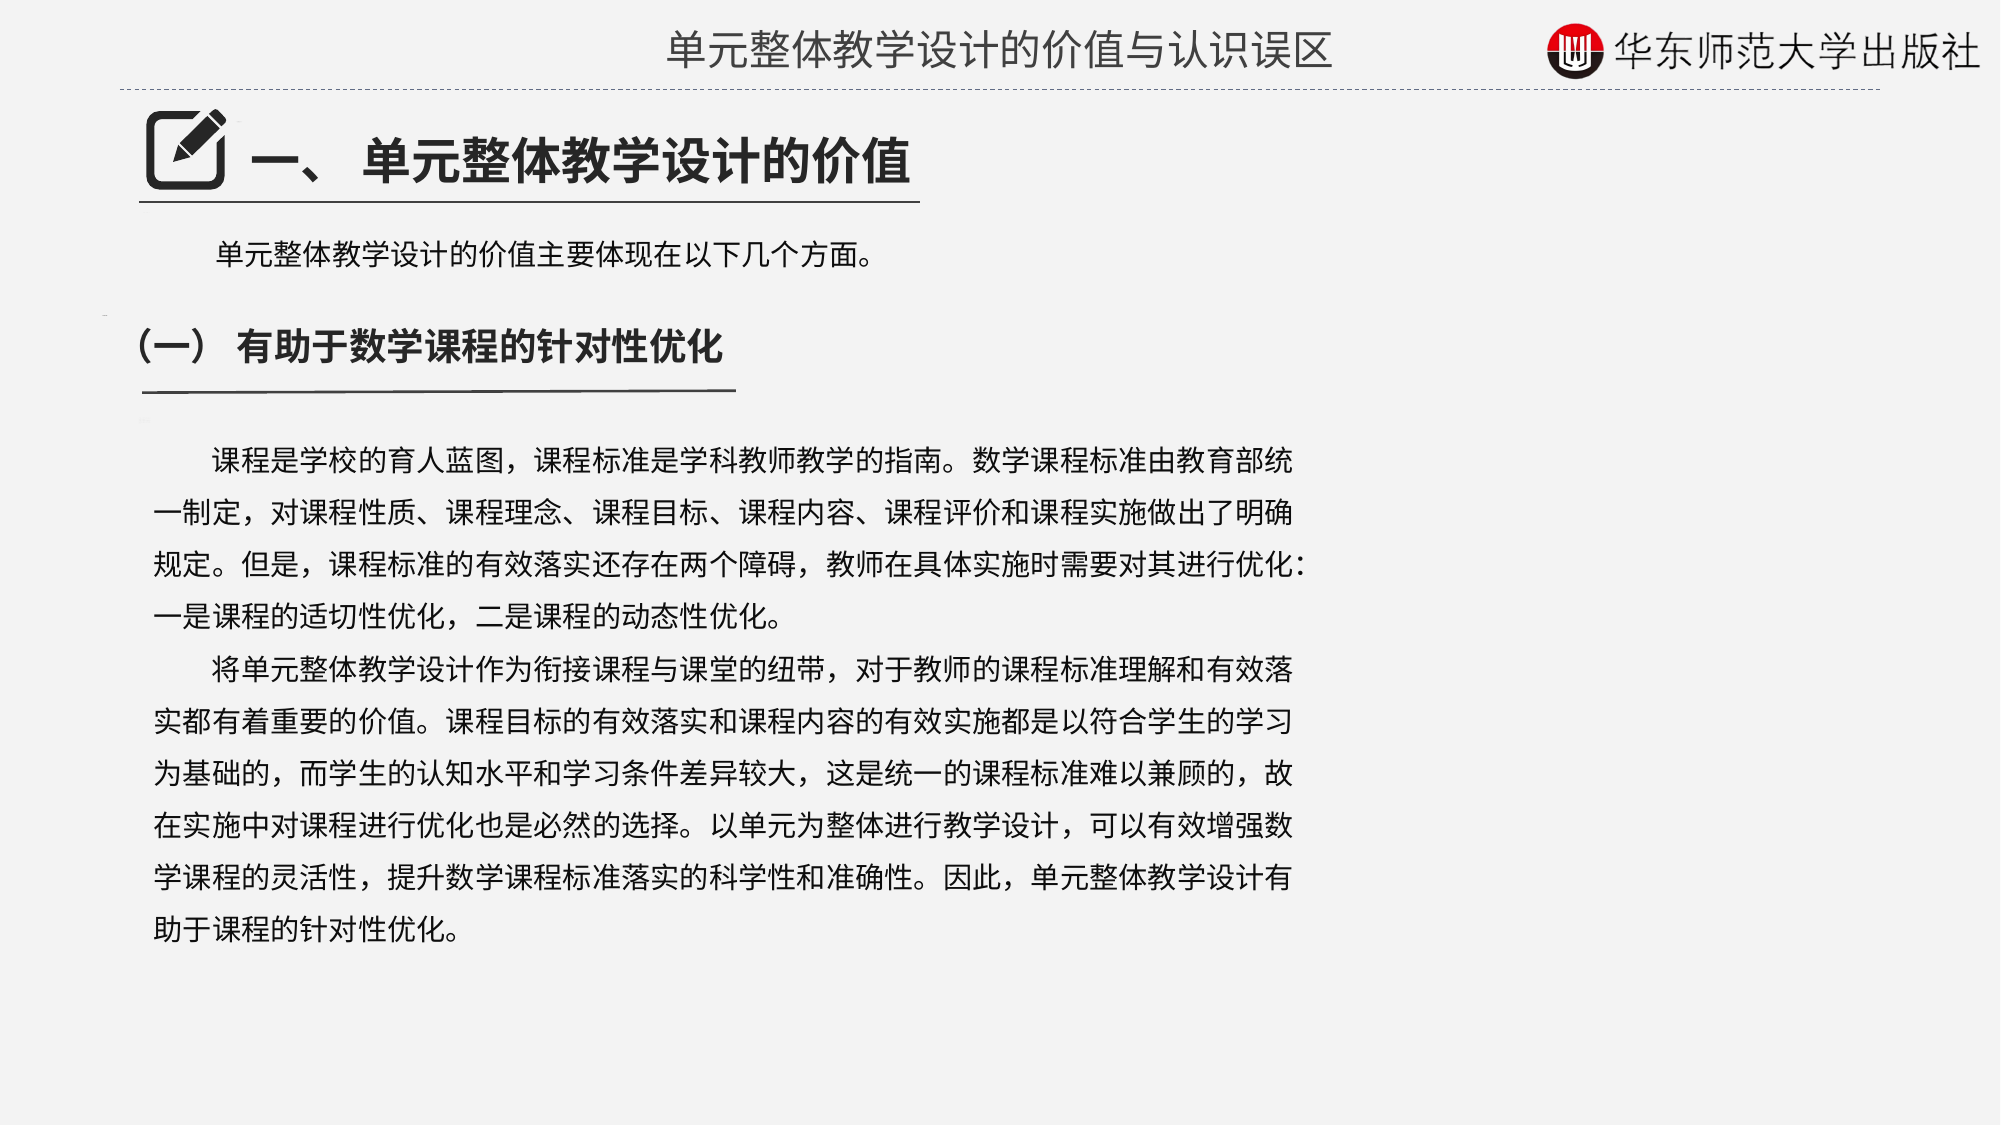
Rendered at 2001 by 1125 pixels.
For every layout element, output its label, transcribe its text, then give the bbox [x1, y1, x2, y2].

text_box （一） 有助于数学课程的针对性优化 [101, 315, 948, 376]
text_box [1536, 13, 1989, 83]
text_box 课程是学校的育人蓝图，课程标准是学科教师教学的指南。数学课程标准由教育部统一制定，对课程性质、课程理念、课程目标、课程内容、课程评价和课程实施做出了明确规定。但是，课程标准的有效落实还存在两个障碍，教师在具体实施时需要对其进行优化：一是课程的适切性优化，二是课程的动态性优化。 将单元整体教学设计作为衔接课程与课堂的纽带，对于教师的课程标准理解和有效落实都有着重要的价值。课程目标的有效落实和课程内容的有效实施都是以符合学生的学习为基础的，而学生的认知水平和学习条件差异较大，这是统一的课程标准难以兼顾的，故在实施中对课程进行优化也是必然的选择。以单元为整体进行教学设计，可以有效增强数学课程的灵活性，提升数学课程标准落实的科学性和准确性。因此，单元整体教学设计有助于课程的针对性优化。 [138, 417, 1320, 954]
text_box [208, 109, 227, 127]
text_box [146, 111, 225, 190]
text_box 一、 单元整体教学设计的价值 [235, 121, 1255, 197]
text_box 单元整体教学设计的价值与认识误区 [619, 23, 1381, 74]
text_box 单元整体教学设计的价值主要体现在以下几个方面。 [142, 212, 1320, 279]
